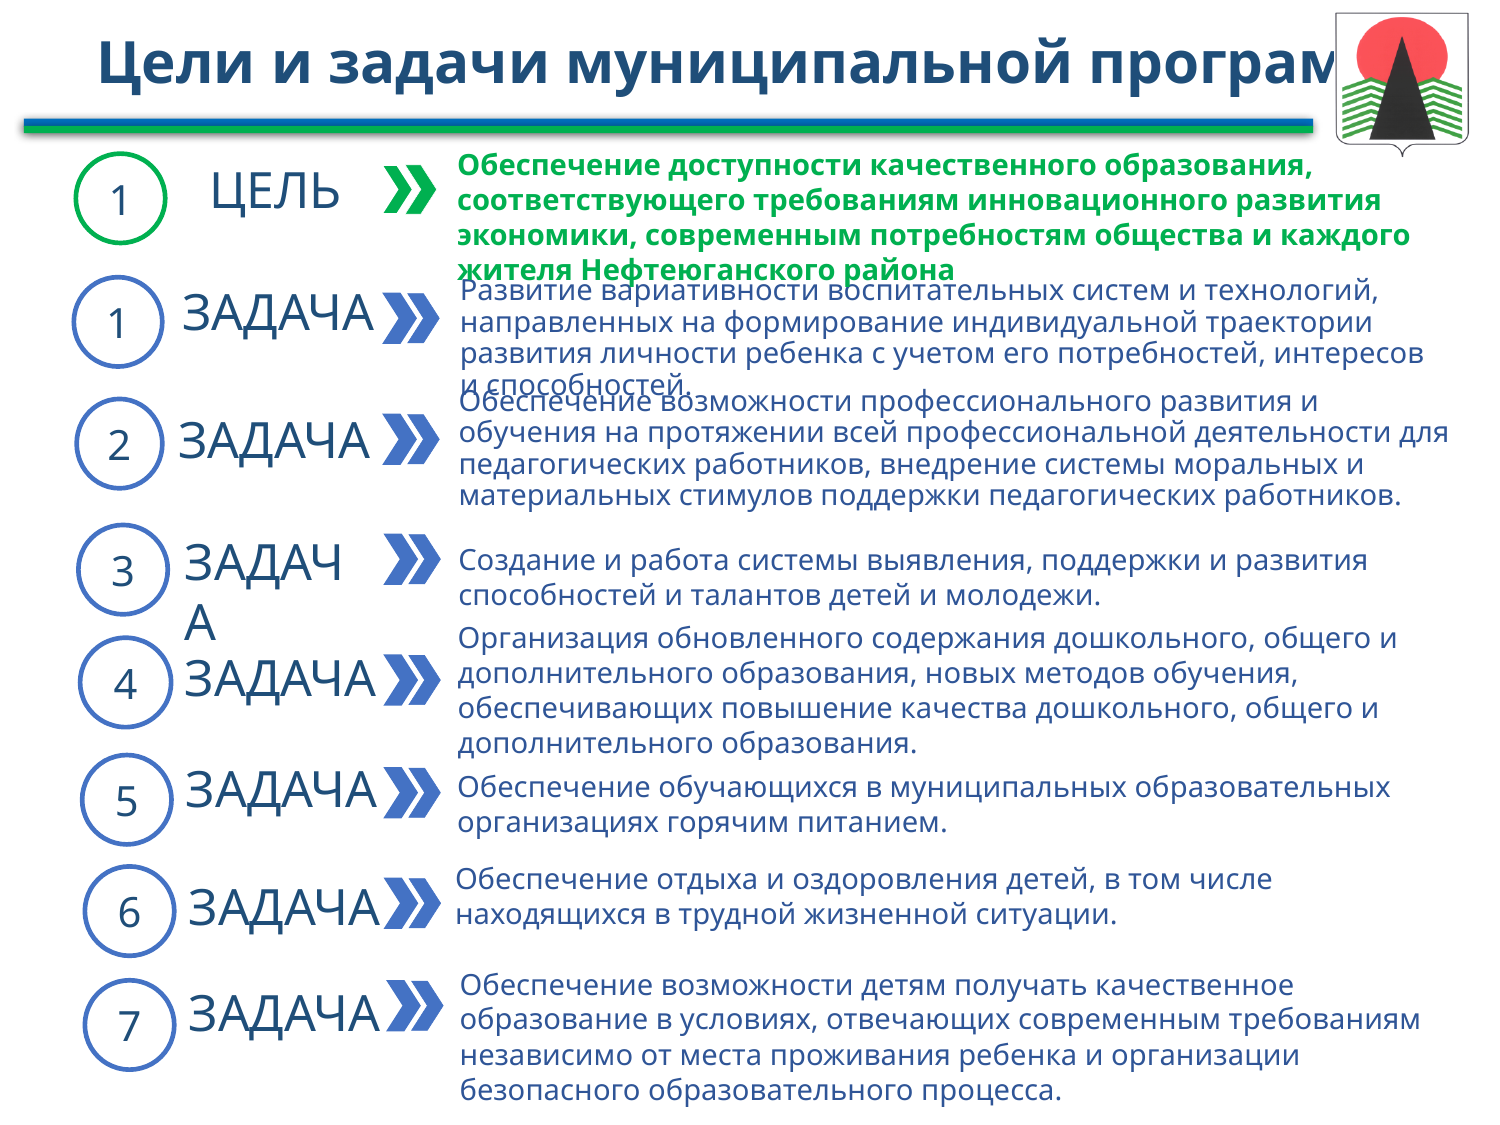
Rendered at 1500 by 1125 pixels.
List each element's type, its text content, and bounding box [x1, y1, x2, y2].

text_box 1 [72, 276, 164, 368]
text_box Обеспечение возможности профессионального развития и обучения на протяжении всей профессиональной деятельности для педагогических работников, внедрение системы моральных и материальных стимулов поддержки педагогических работников. [443, 378, 1475, 530]
text_box ЗАДАЧА [173, 868, 396, 944]
text_box 2 [75, 397, 163, 490]
text_box ЦЕЛЬ [194, 150, 357, 226]
text_box Обеспечение отдыха и оздоровления детей, в том числе находящихся в трудной жизненной ситуации. [440, 852, 1458, 938]
text_box 4 [79, 636, 169, 729]
text_box ЗАДАЧА [167, 272, 390, 348]
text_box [385, 534, 441, 584]
text_box ЗАДАЧА [169, 522, 392, 638]
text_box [387, 981, 444, 1031]
text_box Создание и работа системы выявления, поддержки и развития способностей и талантов детей и молодежи. [443, 534, 1475, 619]
text_box Обеспечение доступности качественного образования, соответствующего требованиям инновационного развития экономики, современным потребностям общества и каждого жителя Нефтеюганского района [442, 103, 1476, 294]
text_box Организация обновленного содержания дошкольного, общего и дополнительного образования, новых методов обучения, обеспечивающих повышение качества дошкольного, общего и дополнительного образования. [442, 612, 1461, 837]
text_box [23, 118, 1314, 134]
text_box [435, 220, 444, 419]
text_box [385, 655, 441, 705]
text_box 5 [81, 753, 170, 846]
text_box Развитие вариативности воспитательных систем и технологий, направленных на формирование индивидуальной траектории развития личности ребенка с учетом его потребностей, интересов и способностей. [444, 294, 1461, 378]
text_box Цели и задачи муниципальной программы [81, 0, 1500, 104]
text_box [385, 878, 441, 928]
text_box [385, 768, 441, 818]
text_box ЗАДАЧА [169, 638, 392, 714]
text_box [384, 414, 440, 464]
text_box Обеспечение обучающихся в муниципальных образовательных организациях горячим питанием. [442, 760, 1489, 846]
text_box 6 [83, 865, 173, 957]
text_box ЗАДАЧА [173, 974, 396, 1049]
text_box 1 [74, 152, 167, 245]
text_box 7 [83, 979, 173, 1071]
text_box Обеспечение возможности детям получать качественное образование в условиях, отвечающих современным требованиям независимо от места проживания ребенка и организации безопасного образовательного процесса. [444, 958, 1462, 1114]
picture [1334, 11, 1470, 158]
text_box ЗАДАЧА [163, 401, 386, 476]
text_box 3 [77, 523, 169, 616]
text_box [384, 293, 440, 343]
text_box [381, 164, 437, 215]
text_box ЗАДАЧА [170, 750, 393, 826]
